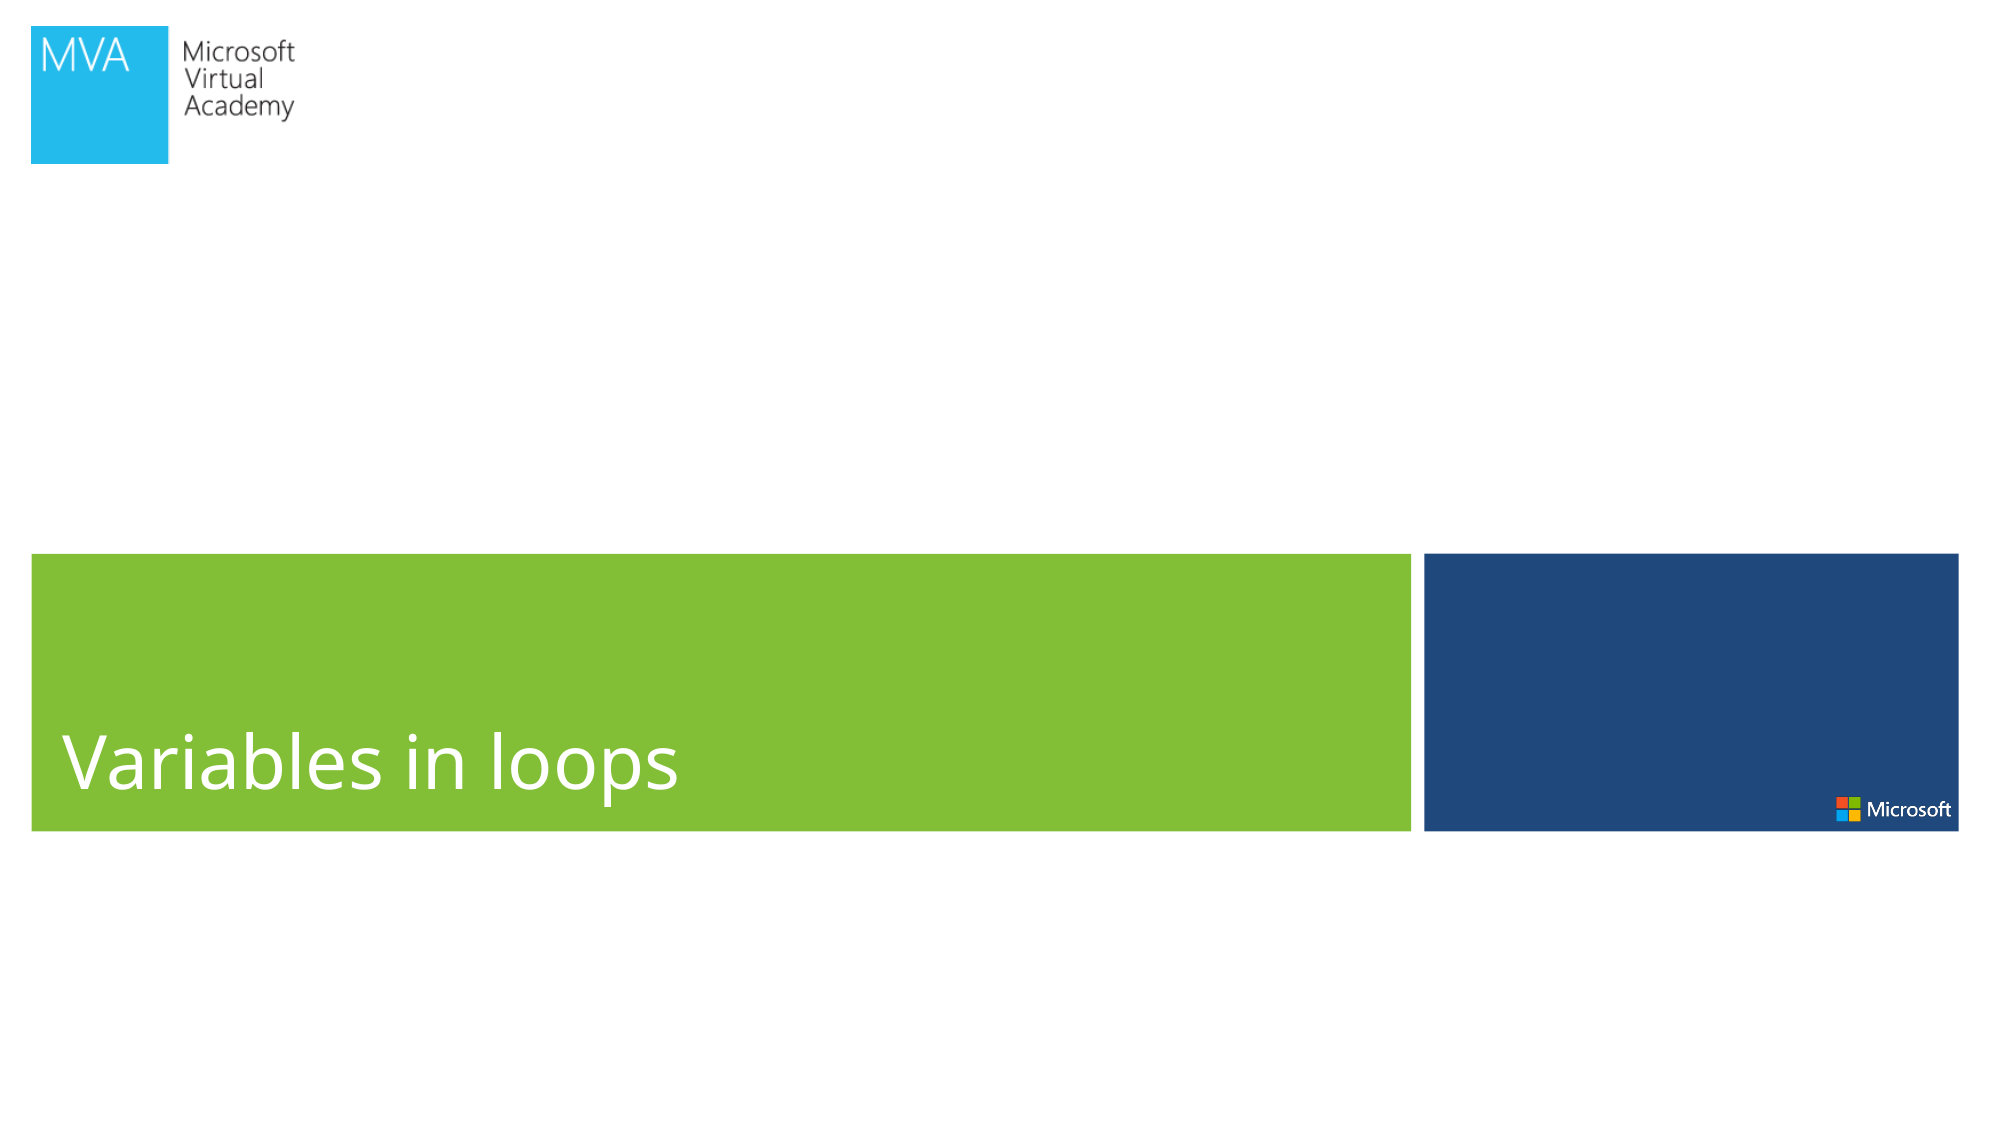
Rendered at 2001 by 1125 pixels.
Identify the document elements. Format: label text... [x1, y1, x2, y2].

picture [1834, 790, 1956, 827]
list Variables in loops [47, 568, 1396, 813]
picture [31, 26, 374, 164]
